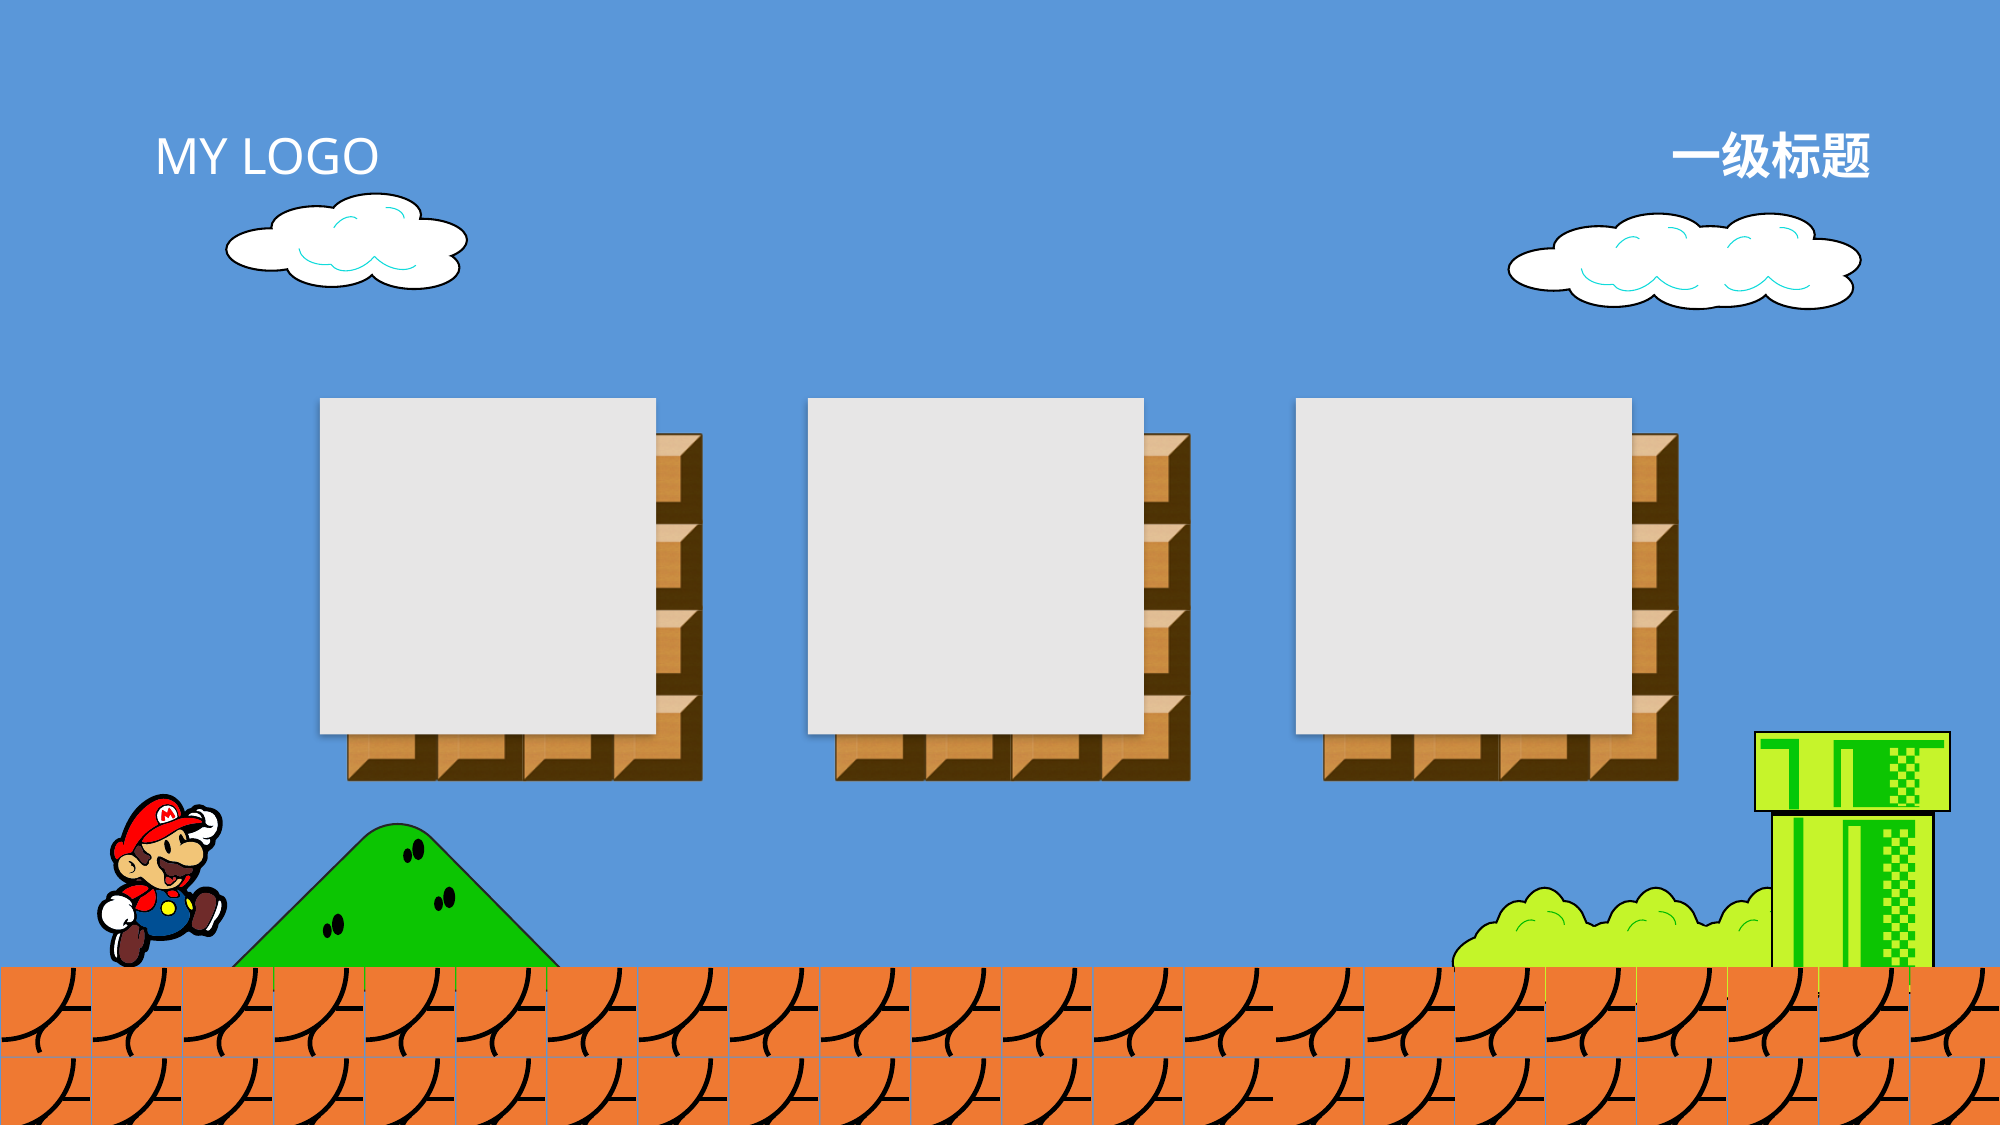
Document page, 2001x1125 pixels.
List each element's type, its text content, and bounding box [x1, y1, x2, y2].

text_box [0, 896, 2000, 1125]
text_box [266, 838, 528, 896]
text_box 一级标题 [1634, 117, 1908, 193]
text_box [226, 193, 467, 289]
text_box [1293, 398, 1703, 807]
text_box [317, 398, 727, 807]
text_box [92, 793, 233, 896]
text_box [1508, 213, 1861, 310]
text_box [805, 398, 1215, 807]
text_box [1755, 731, 1950, 896]
